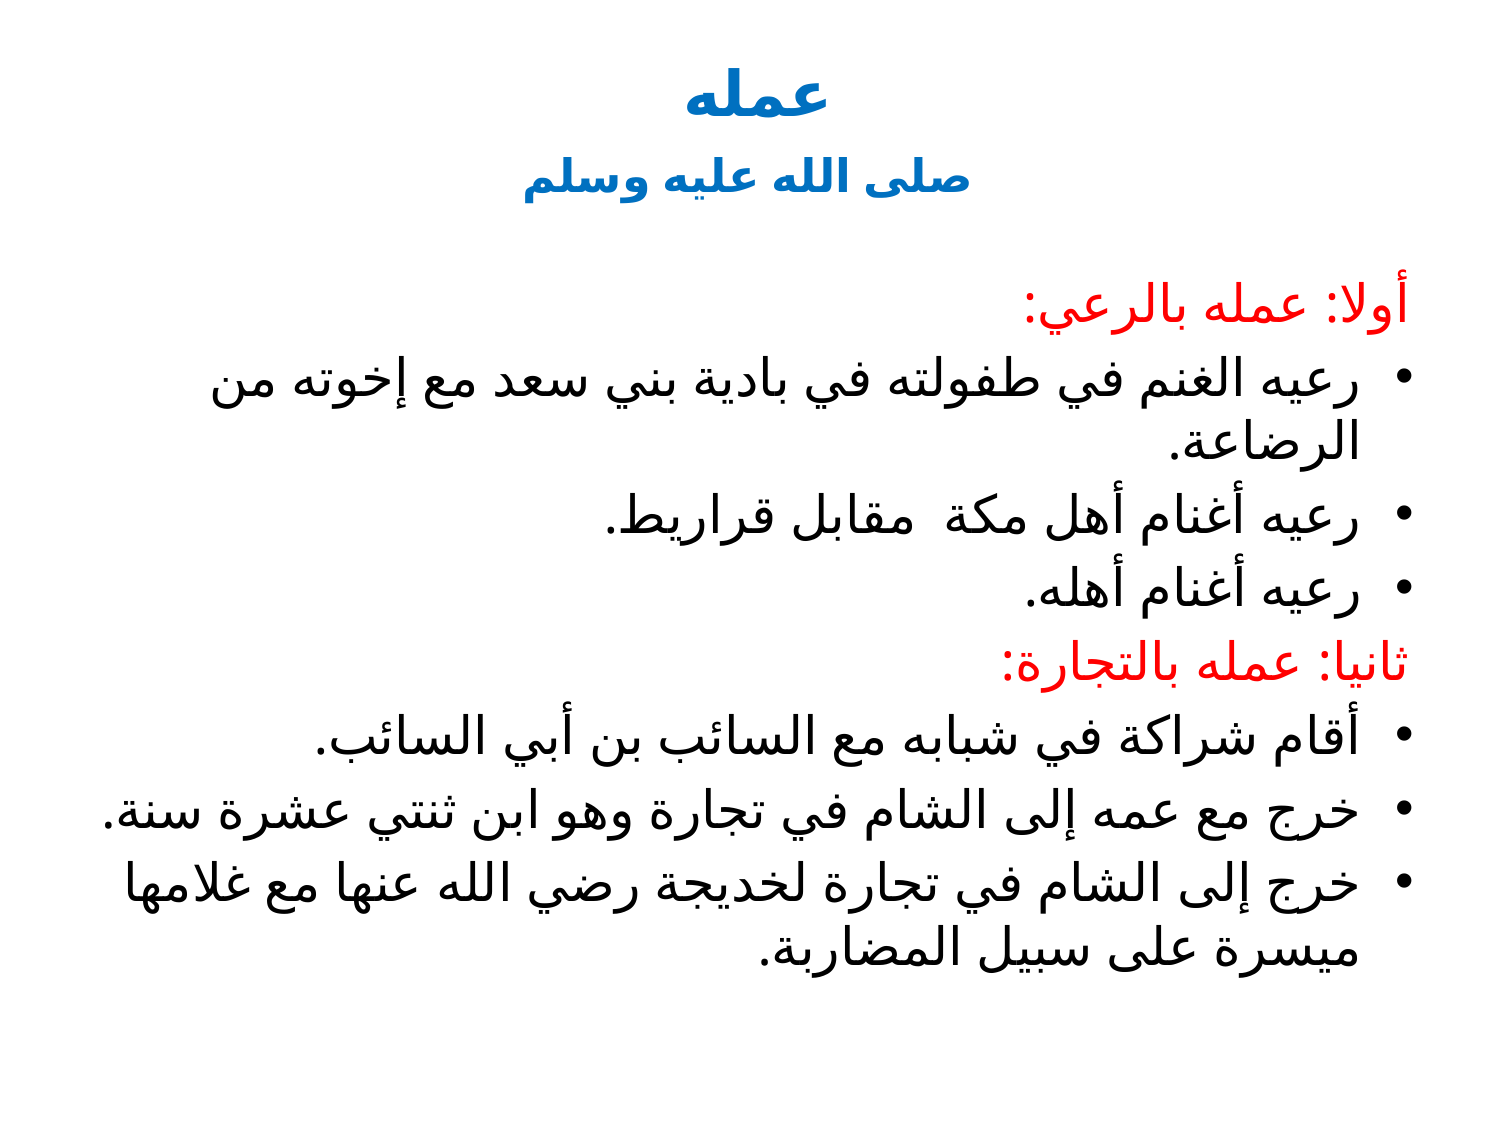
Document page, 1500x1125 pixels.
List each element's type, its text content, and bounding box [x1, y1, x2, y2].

title عمله صلى الله عليه وسلم [75, 45, 1425, 213]
list أولا: عمله بالرعي: رعيه الغنم في طفولته في بادية بني سعد مع إخوته من الرضاعة. رعيه أغنام أهل مكة مقابل قراريط. رعيه أغنام أهله. ثانيا: عمله بالتجارة: أقام شراكة في شبابه مع السائب بن أبي السائب. خرج مع عمه إلى الشام في تجارة وهو ابن ثنتي عشرة سنة. خرج إلى الشام في تجارة لخديجة رضي الله عنها مع غلامها ميسرة على سبيل المضاربة. [75, 262, 1425, 1005]
